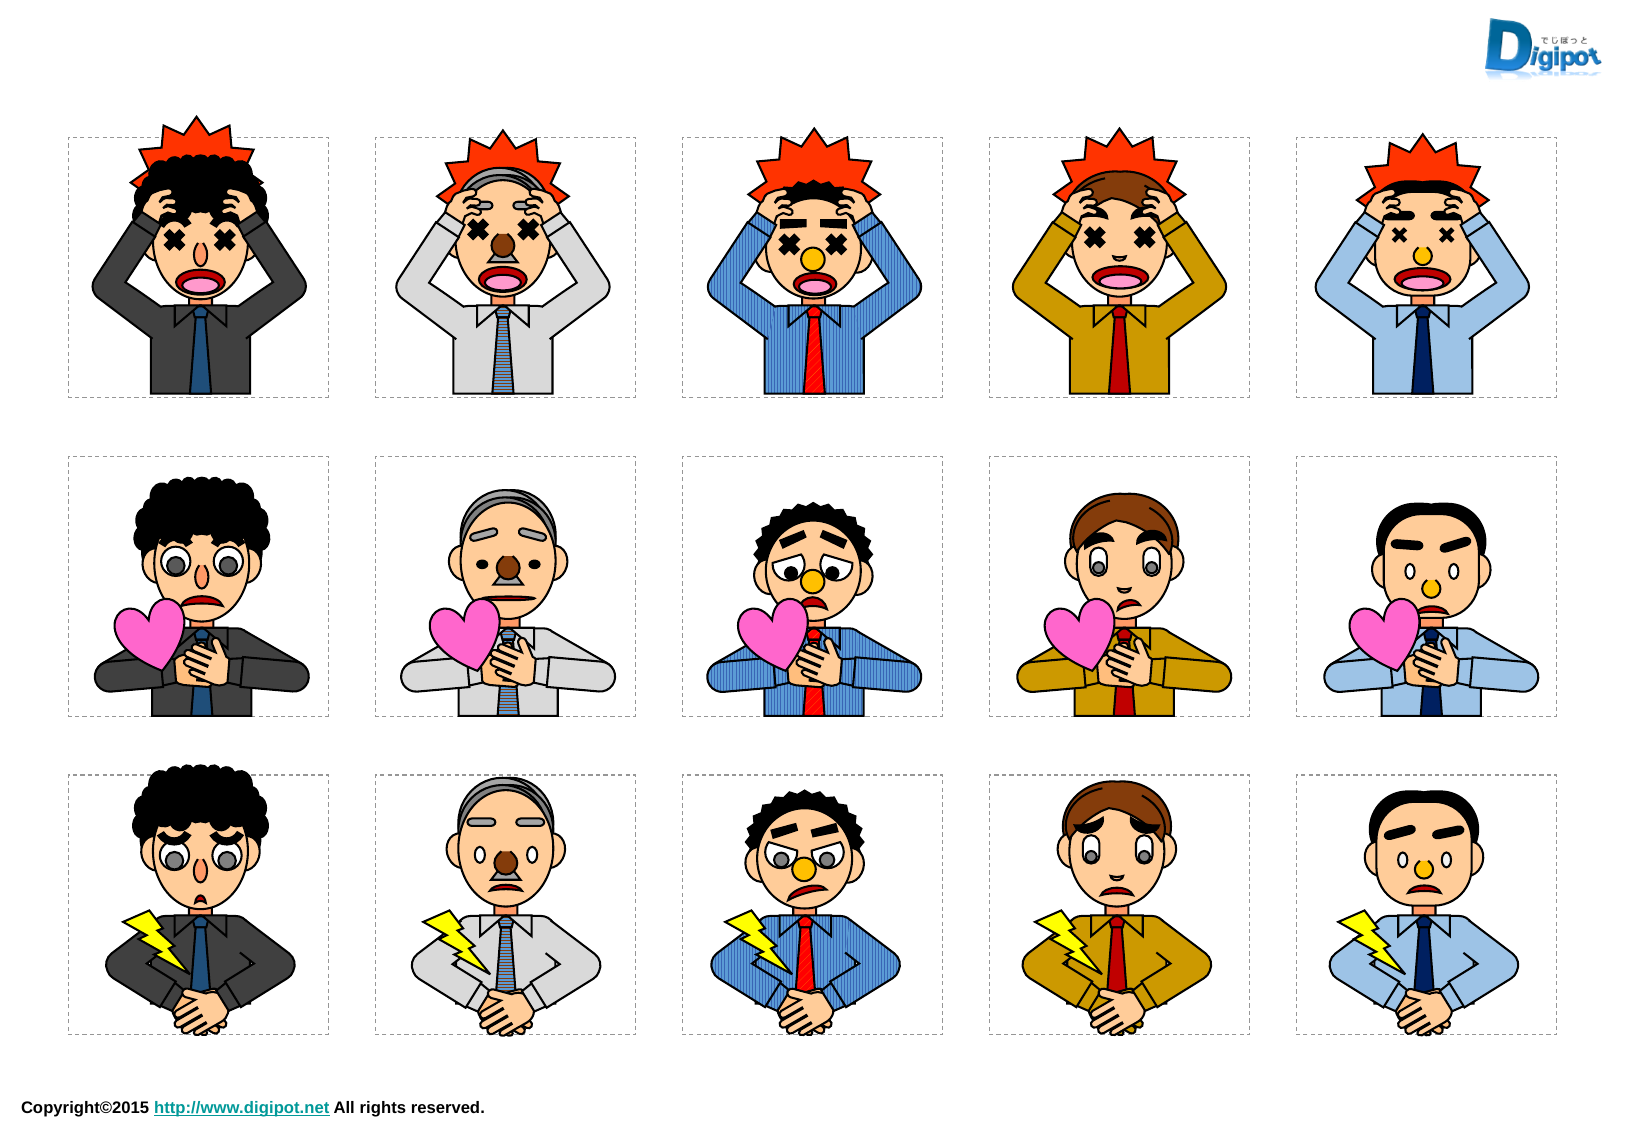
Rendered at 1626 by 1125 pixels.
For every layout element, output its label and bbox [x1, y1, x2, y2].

text_box [1014, 493, 1234, 717]
text_box [1316, 133, 1528, 394]
text_box [711, 790, 901, 1033]
text_box [397, 130, 609, 394]
text_box [709, 128, 920, 394]
text_box [1321, 503, 1541, 717]
text_box [398, 489, 618, 717]
text_box [1014, 128, 1225, 394]
text_box [704, 502, 924, 717]
text_box [93, 116, 305, 394]
text_box [1329, 791, 1519, 1033]
text_box [1022, 781, 1212, 1033]
text_box [105, 765, 296, 1033]
picture [1485, 18, 1602, 82]
text_box [92, 477, 312, 717]
text_box [411, 777, 601, 1033]
